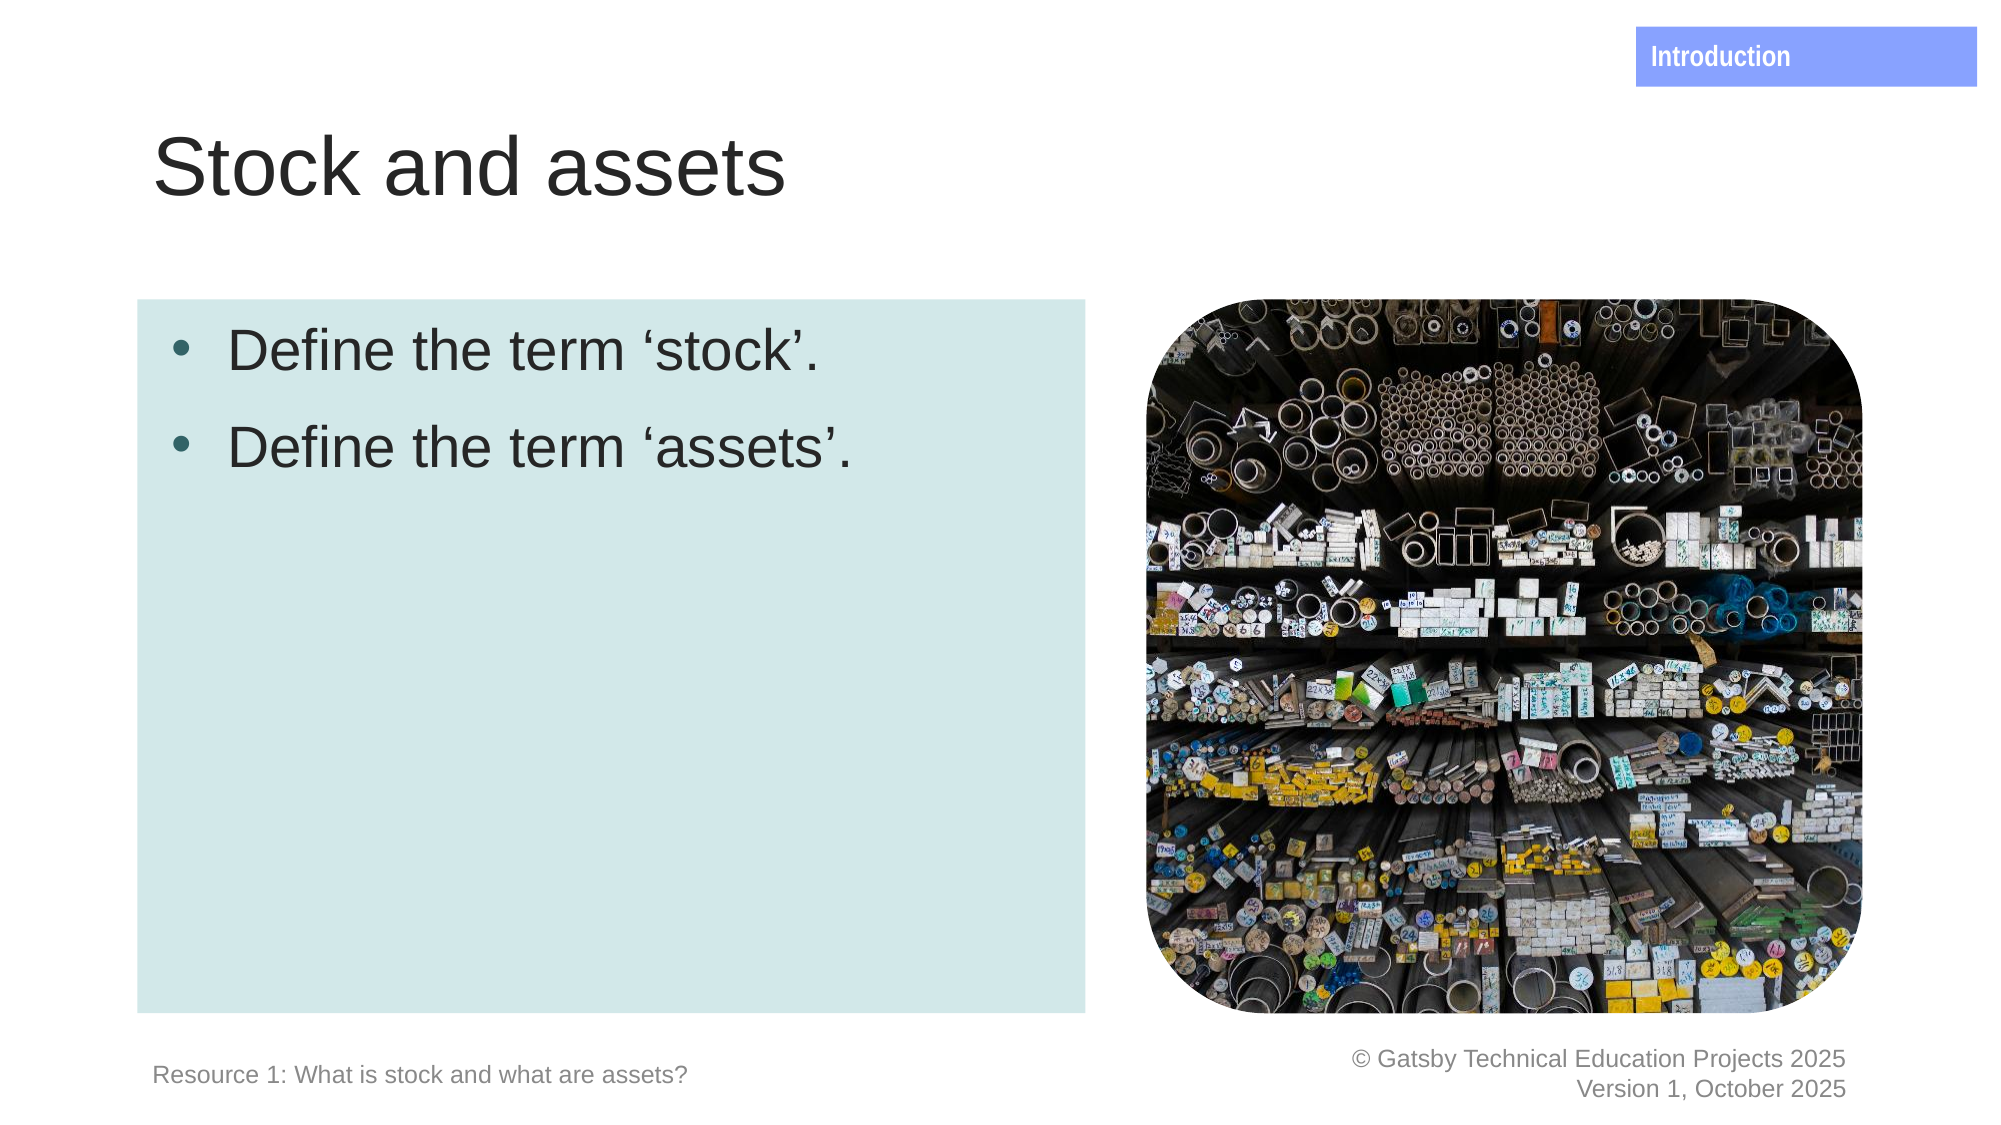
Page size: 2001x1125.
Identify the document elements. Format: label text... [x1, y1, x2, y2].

list Introduction [1636, 26, 1978, 87]
list Resource 1: What is stock and what are assets? [137, 1042, 829, 1103]
picture [1146, 299, 1863, 1014]
title Stock and assets [137, 59, 1863, 278]
list Define the term ‘stock’. Define the term ‘assets’. [137, 299, 1086, 1014]
